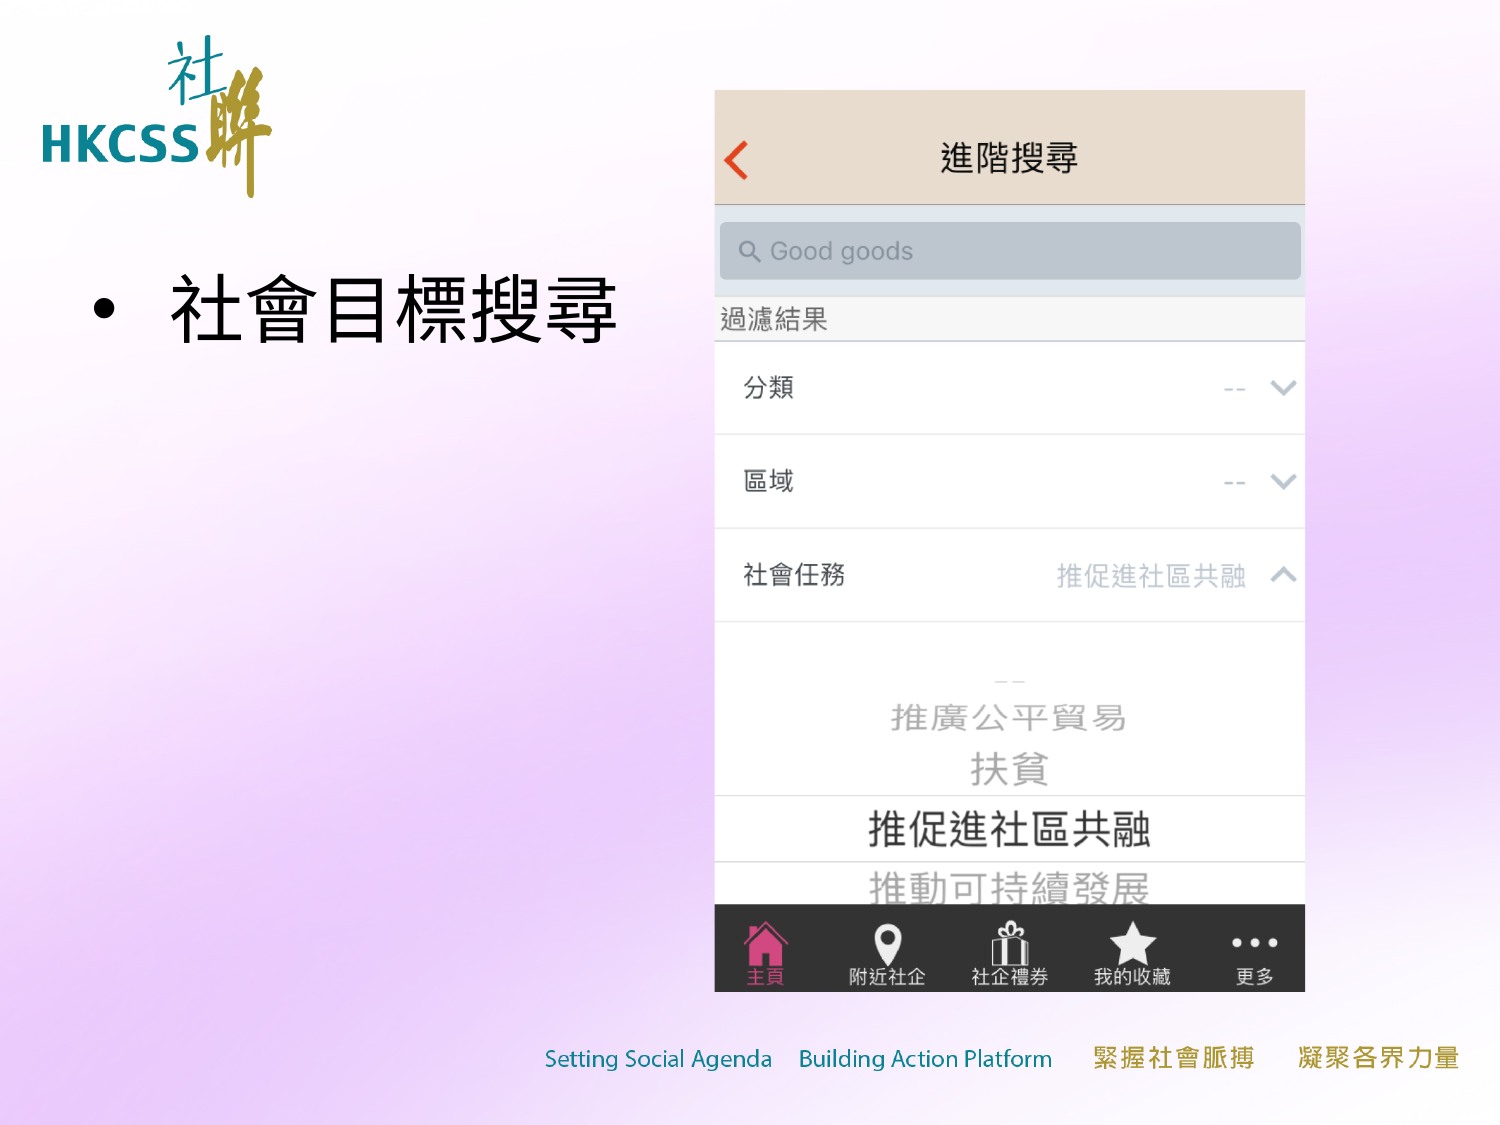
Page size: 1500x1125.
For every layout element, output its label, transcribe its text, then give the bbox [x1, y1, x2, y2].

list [714, 89, 1306, 992]
picture [0, 0, 1500, 1125]
text_box 社會目標搜尋 [76, 255, 714, 998]
